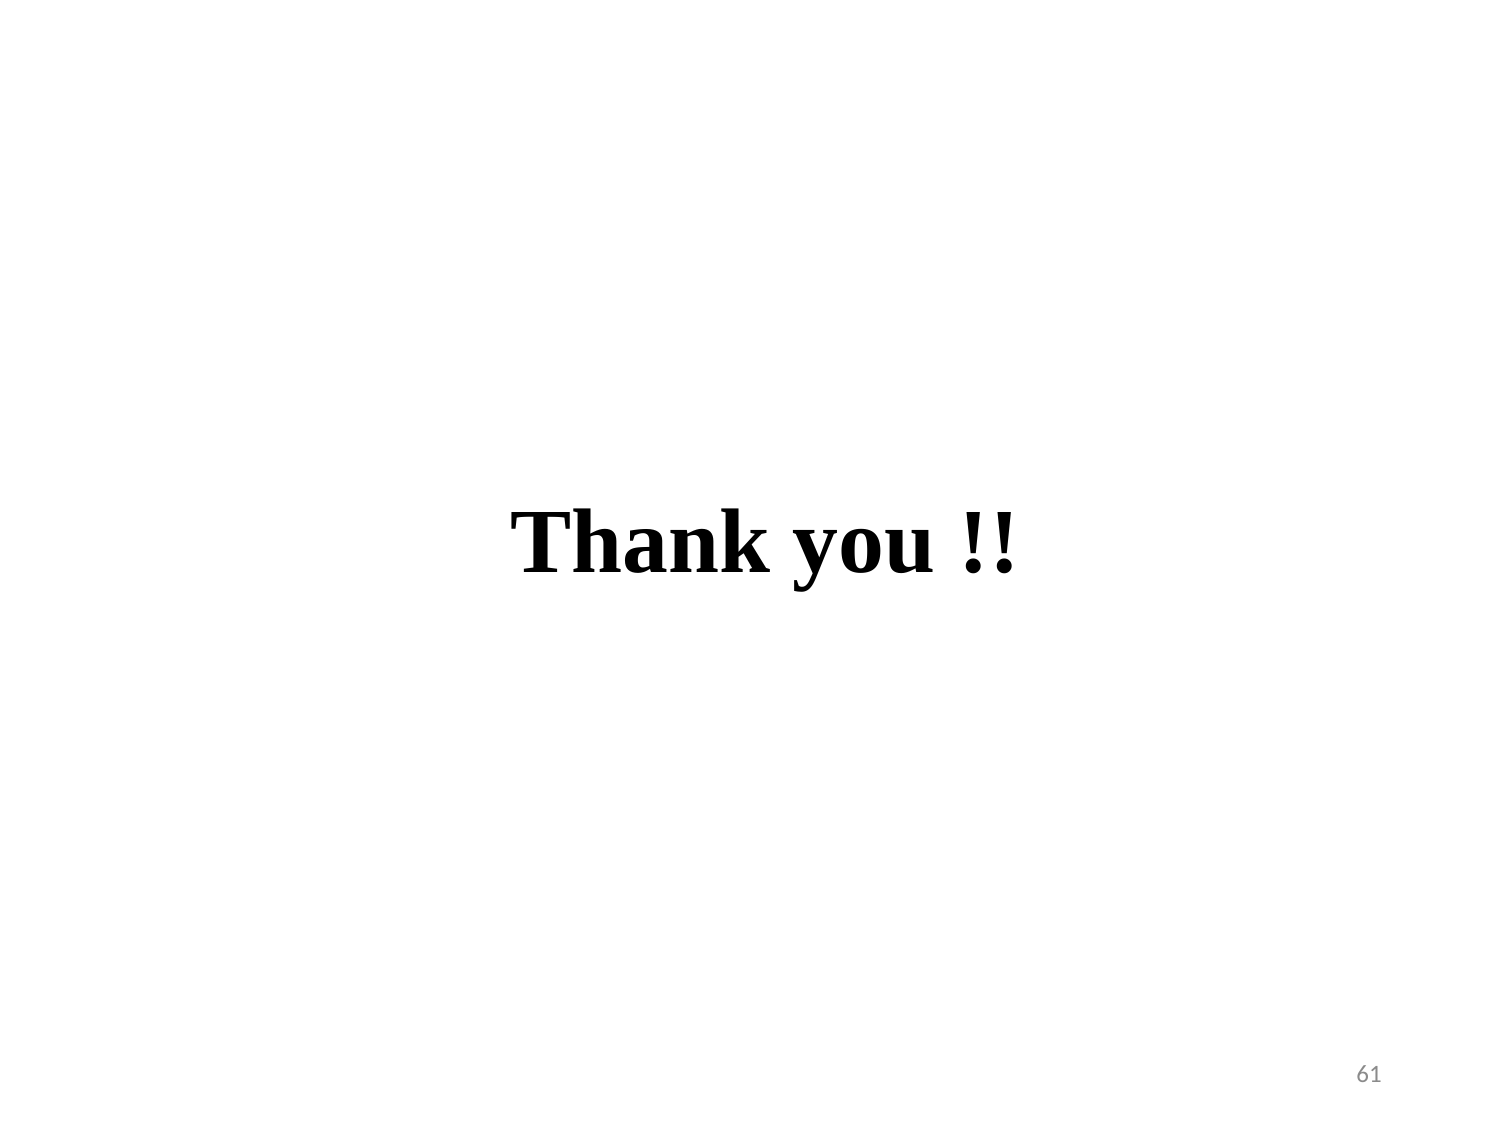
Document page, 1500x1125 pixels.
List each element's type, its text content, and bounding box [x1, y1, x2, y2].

slide_number 61 [1059, 1042, 1397, 1103]
title Thank you !! [138, 433, 1433, 652]
